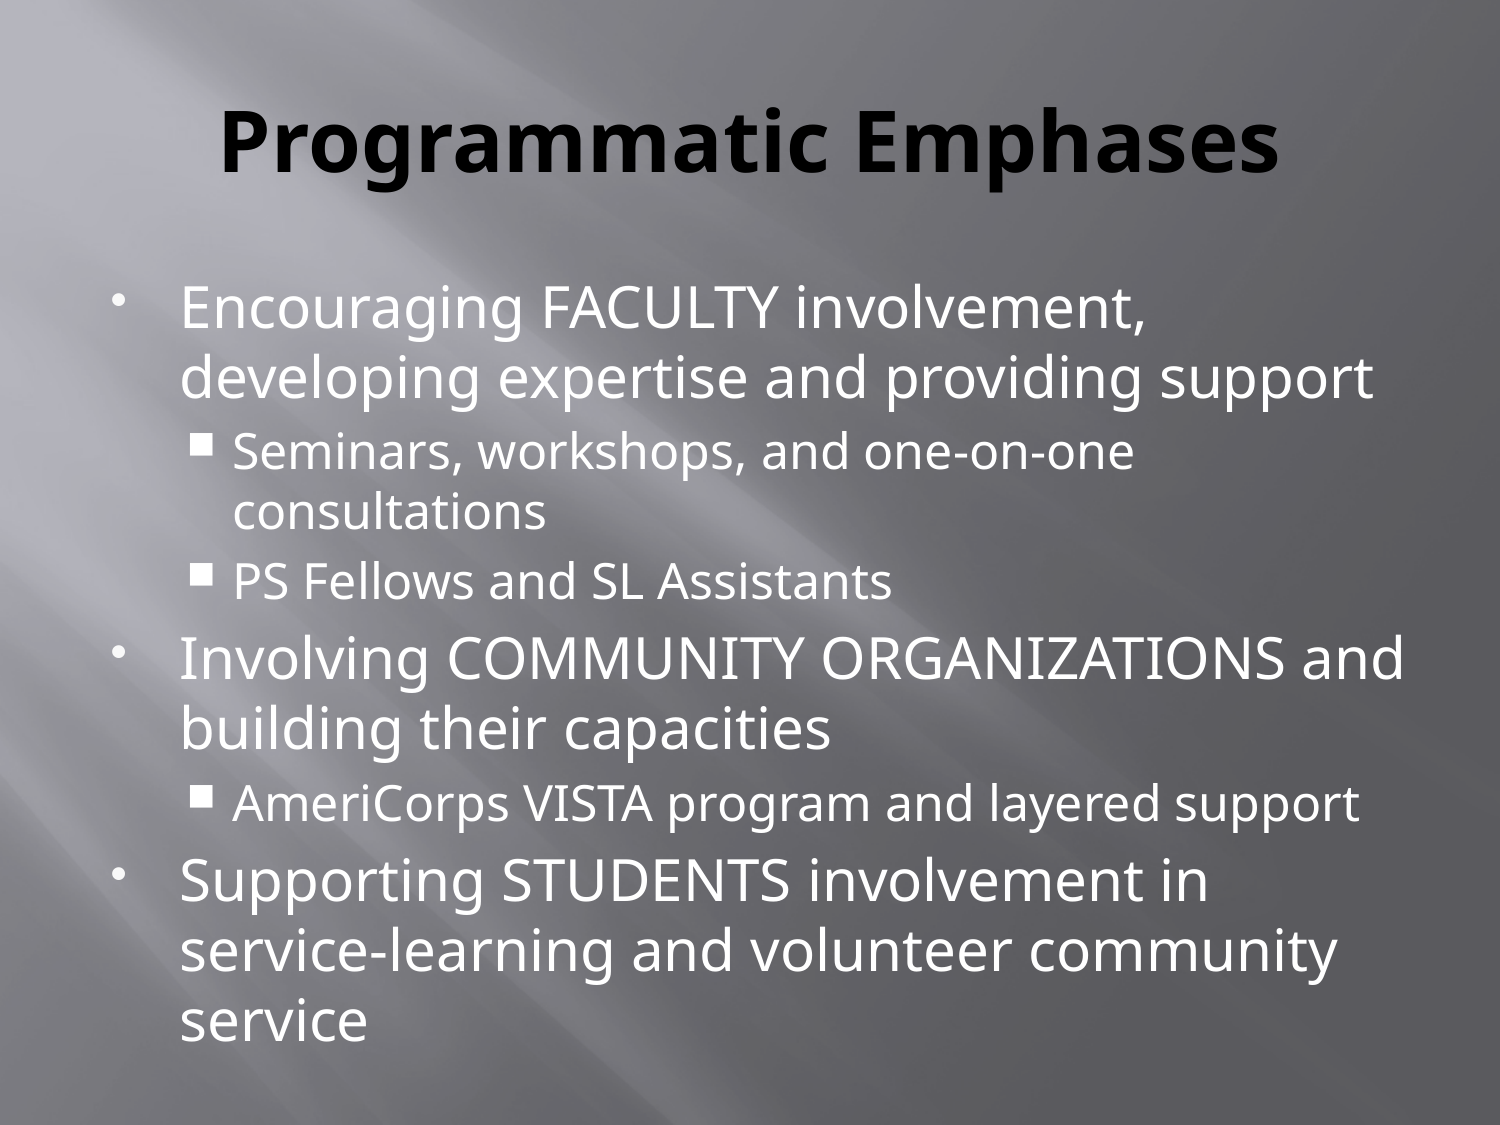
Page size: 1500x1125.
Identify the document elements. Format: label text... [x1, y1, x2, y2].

title Programmatic Emphases [75, 45, 1425, 233]
list Encouraging FACULTY involvement, developing expertise and providing support Seminars, workshops, and one-on-one consultations PS Fellows and SL Assistants Involving COMMUNITY ORGANIZATIONS and building their capacities AmeriCorps VISTA program and layered support Supporting STUDENTS involvement in service-learning and volunteer community service [75, 262, 1425, 1035]
